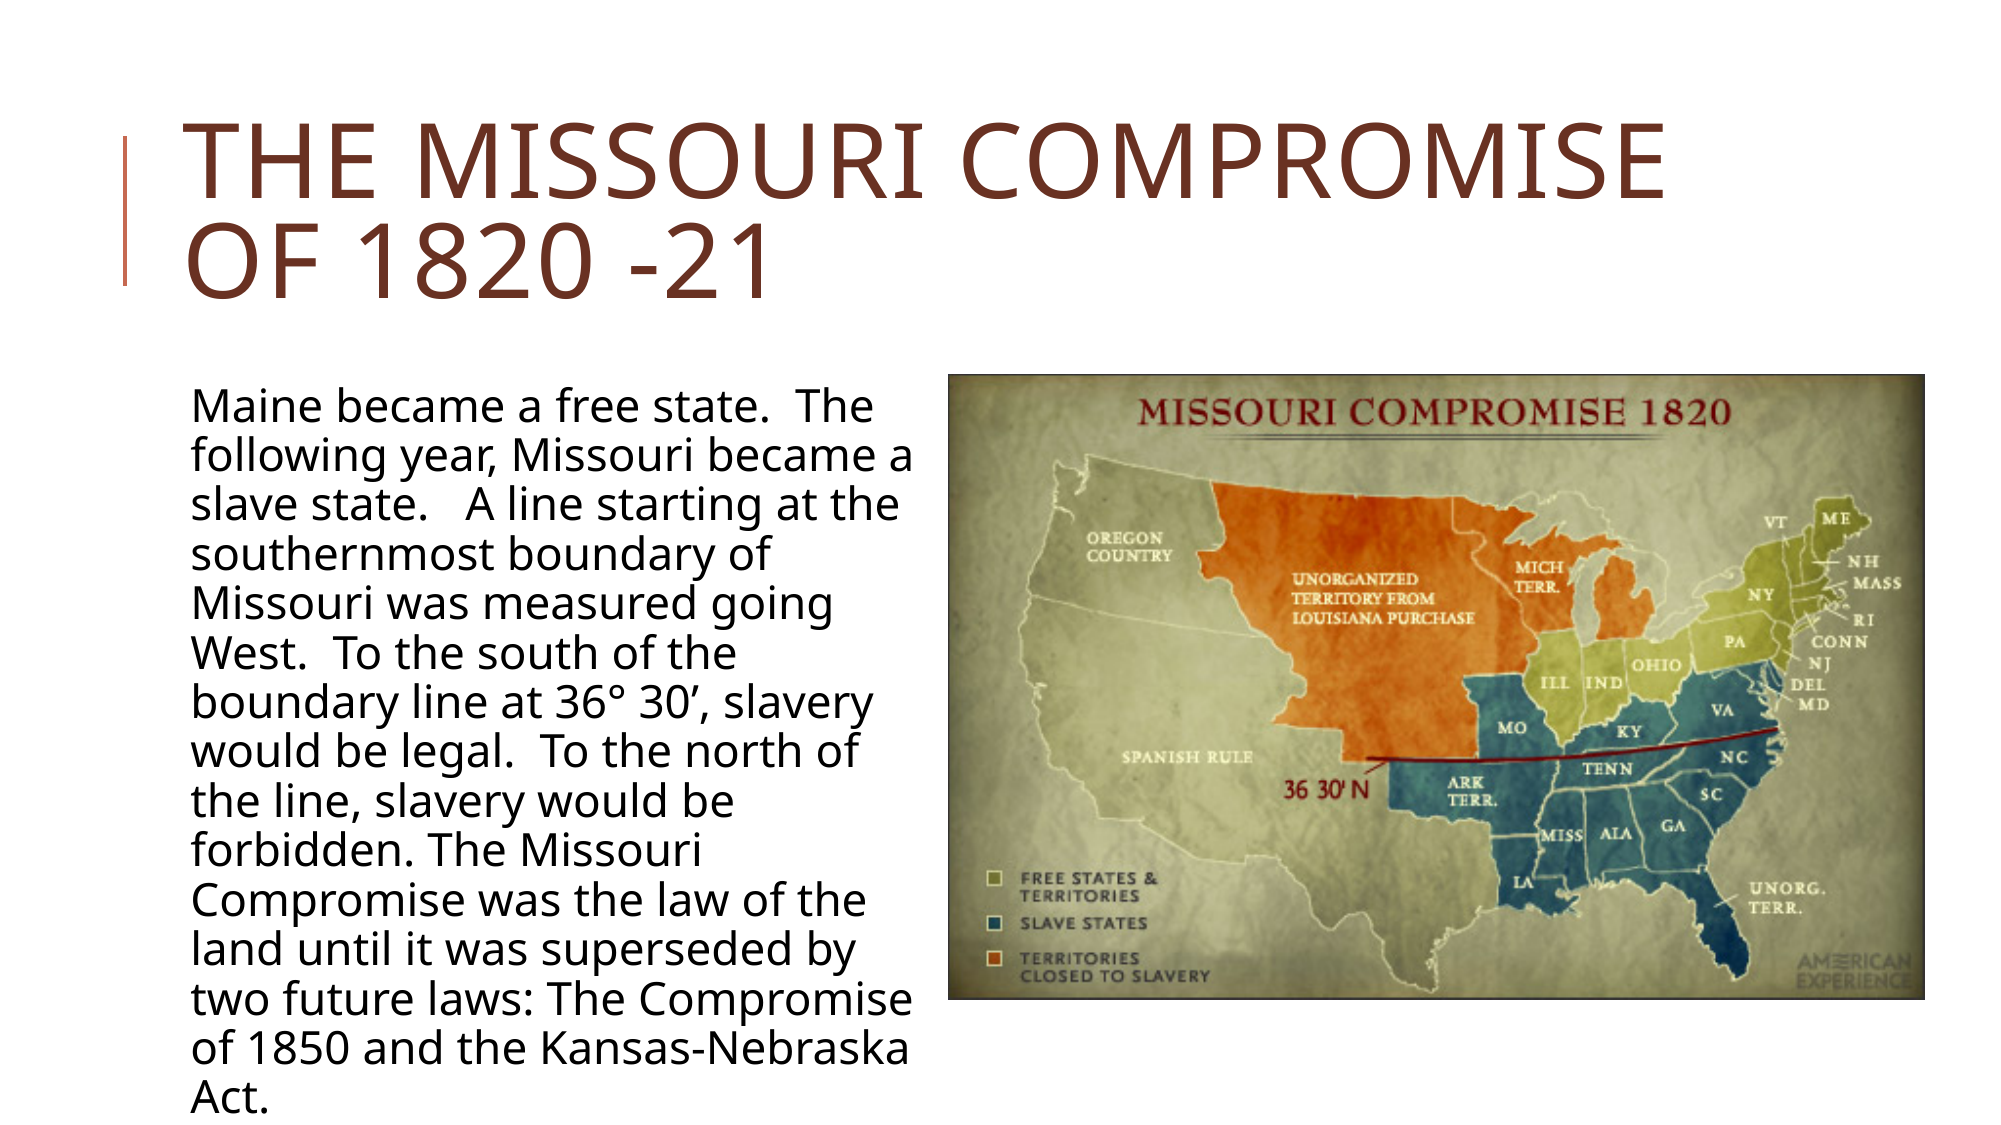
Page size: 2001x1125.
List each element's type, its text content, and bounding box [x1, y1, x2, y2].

title The Missouri Compromise of 1820 -21 [168, 96, 1763, 342]
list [947, 374, 1925, 1001]
list Maine became a free state. The following year, Missouri became a slave state. A line starting at the southernmost boundary of Missouri was measured going West. To the south of the boundary line at 36° 30’, slavery would be legal. To the north of the line, slavery would be forbidden. The Missouri Compromise was the law of the land until it was superseded by two future laws: The Compromise of 1850 and the Kansas-Nebraska Act. [168, 375, 948, 1035]
